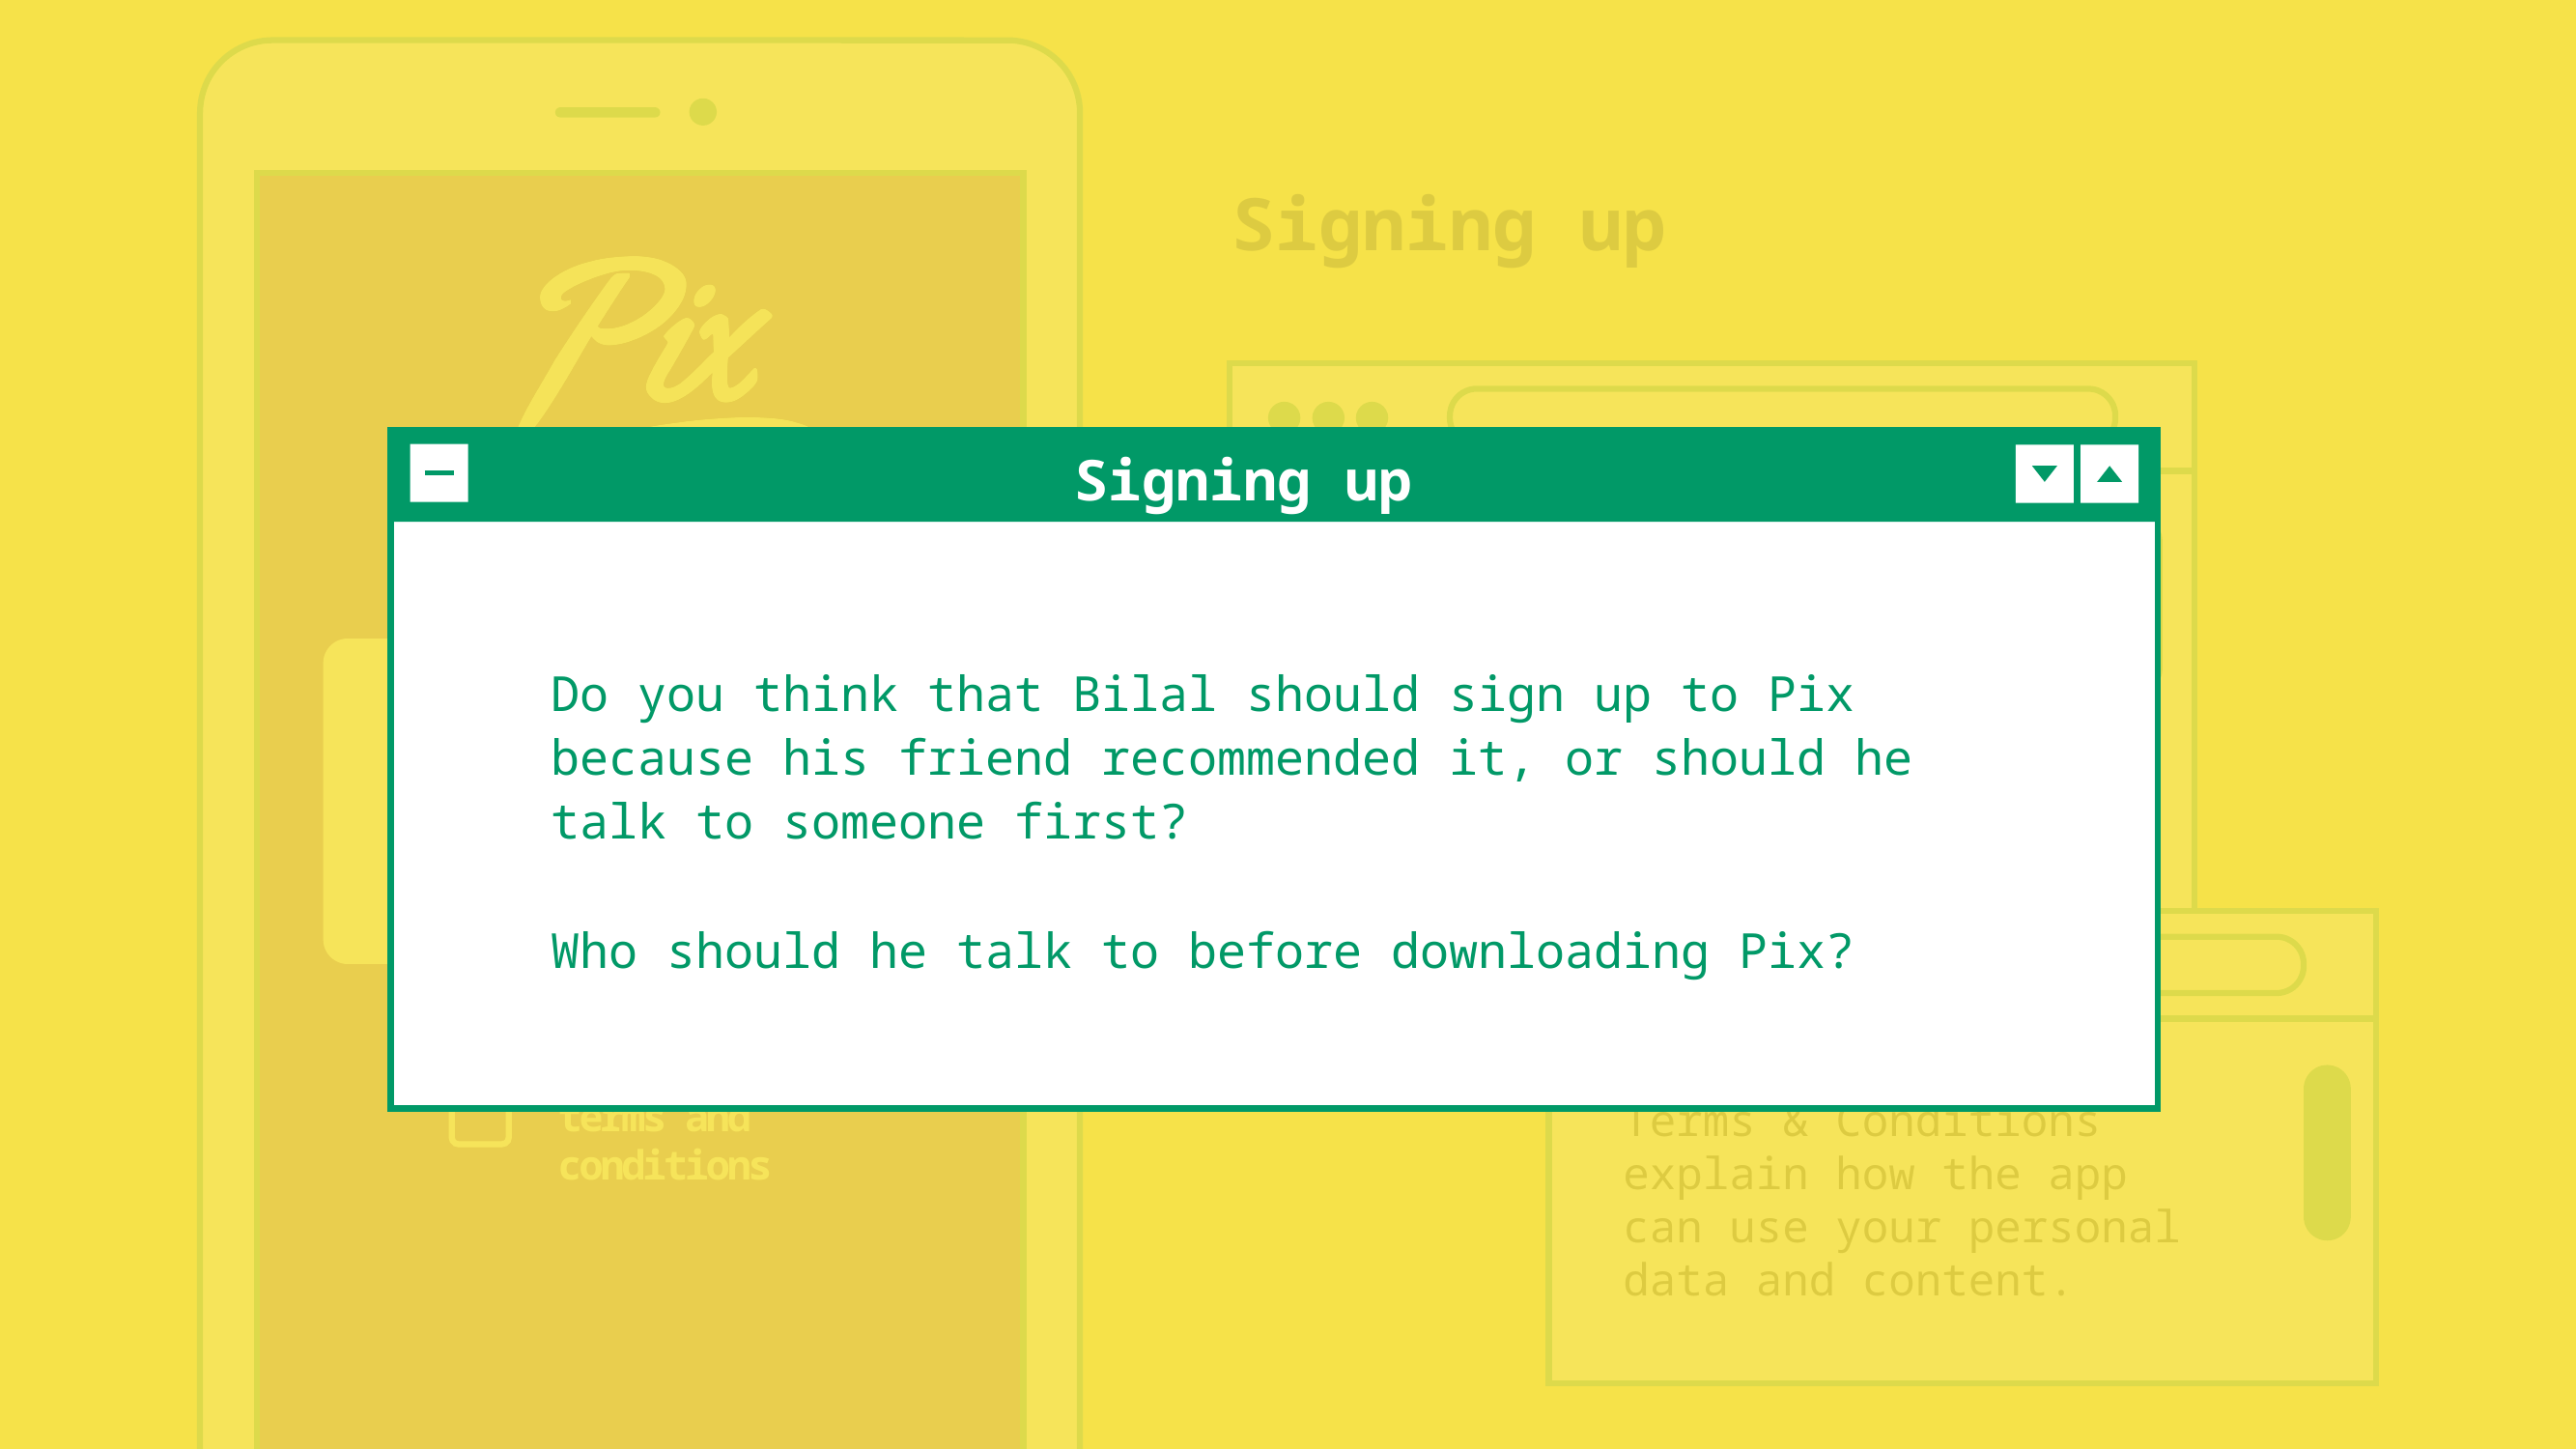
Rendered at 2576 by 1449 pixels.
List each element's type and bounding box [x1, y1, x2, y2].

text_box [390, 430, 2159, 1109]
text_box [0, 0, 2576, 1449]
text_box [200, 40, 2376, 1449]
